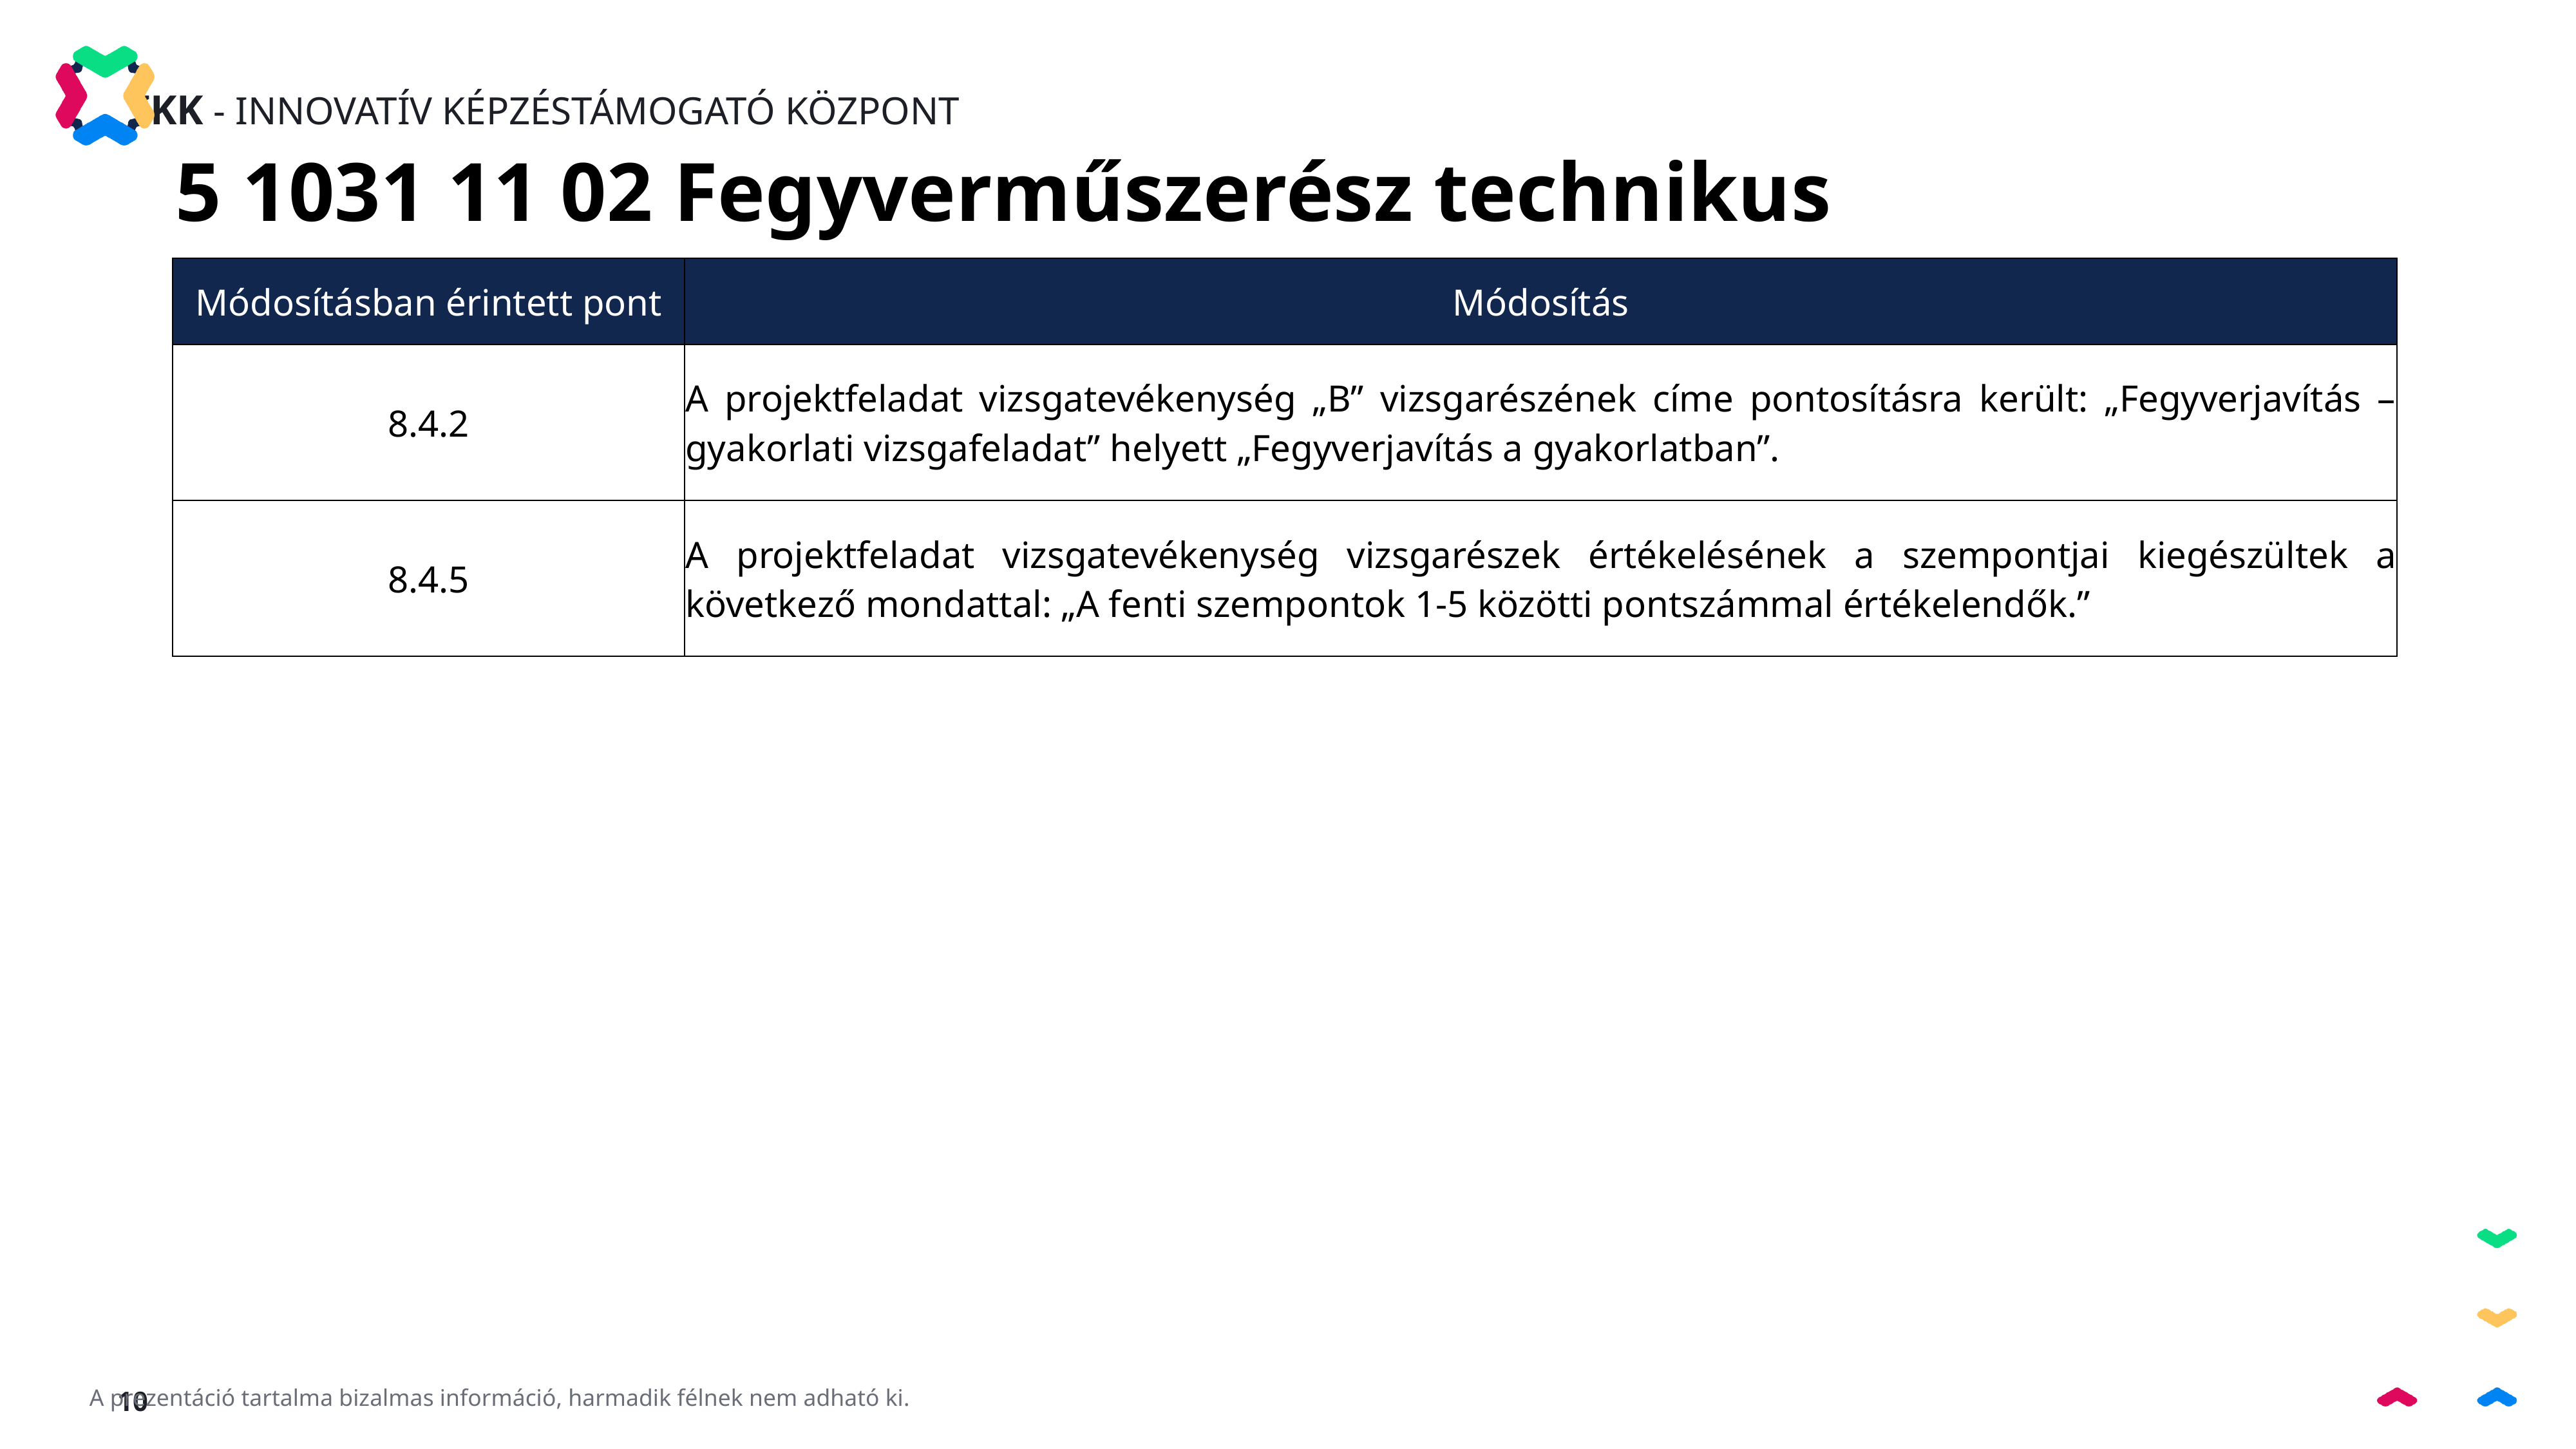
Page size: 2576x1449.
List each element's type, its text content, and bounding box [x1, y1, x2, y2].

table_cell A projektfeladat vizsgatevékenység vizsgarészek értékelésének a szempontjai kiegészültek a következő mondattal: „A fenti szempontok 1-5 közötti pontszámmal értékelendők.” [685, 501, 2396, 656]
table_header Módosításban érintett pont [173, 259, 684, 344]
table_cell 8.4.5 [173, 501, 684, 656]
table_cell A projektfeladat vizsgatevékenység „B” vizsgarészének címe pontosításra került: „Fegyverjavítás – gyakorlati vizsgafeladat” helyett „Fegyverjavítás a gyakorlatban”. [685, 345, 2396, 500]
table_header Módosítás [685, 259, 2396, 344]
table_cell 8.4.2 [173, 345, 684, 500]
picture [2377, 1229, 2517, 1406]
list 5 1031 11 02 Fegyverműszerész technikus [175, 140, 2336, 271]
picture [55, 46, 155, 146]
